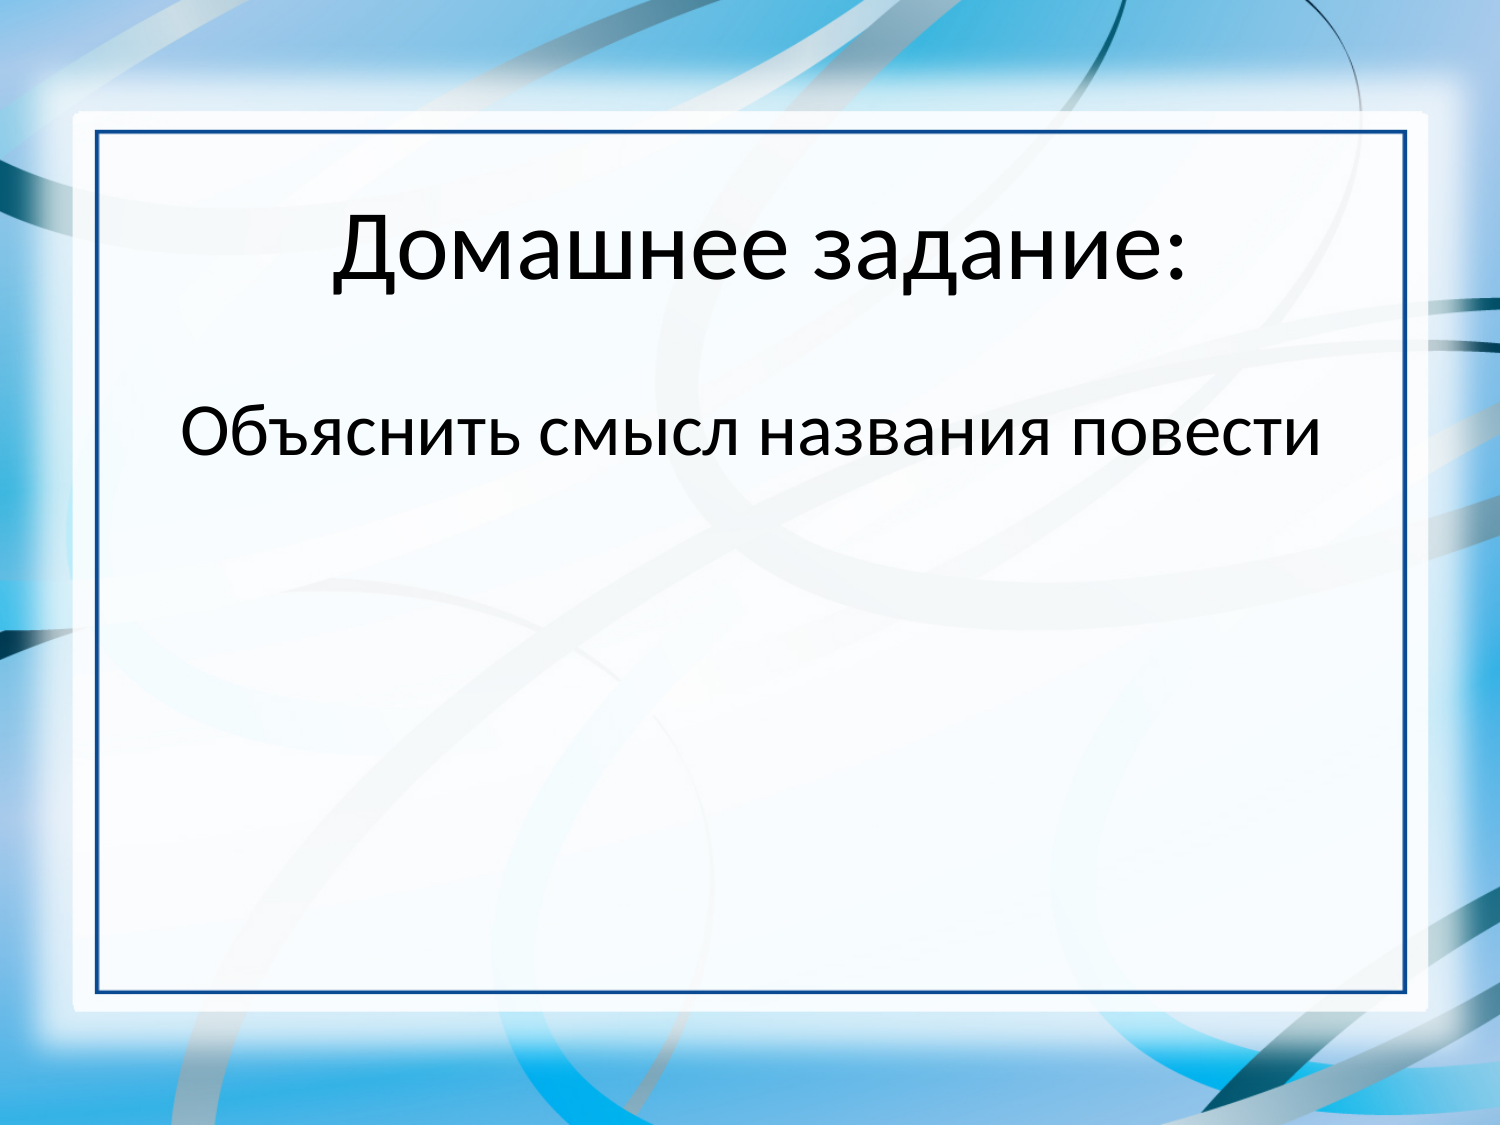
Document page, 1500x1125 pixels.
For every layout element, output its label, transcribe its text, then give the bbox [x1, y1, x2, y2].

text_box Домашнее задание: [242, 172, 1282, 308]
picture [0, 0, 1500, 1125]
text_box Объяснить смысл названия повести [165, 373, 1359, 479]
